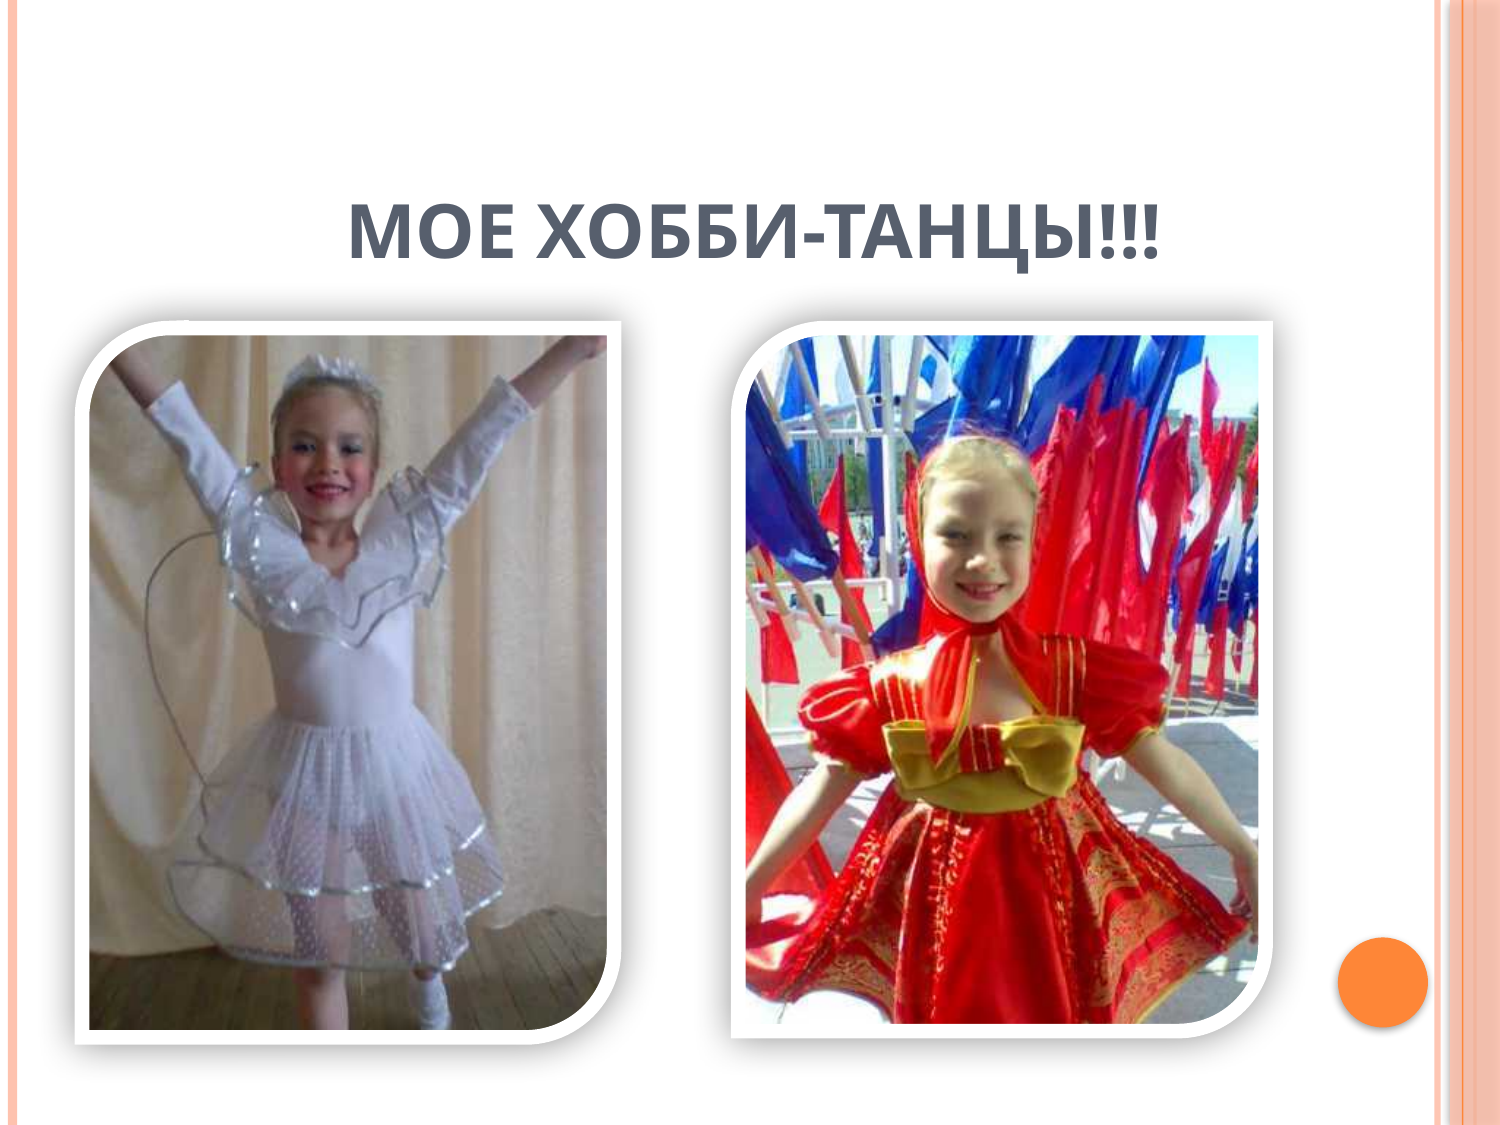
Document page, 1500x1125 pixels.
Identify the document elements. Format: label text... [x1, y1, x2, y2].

picture [737, 327, 1267, 1032]
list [81, 327, 615, 1038]
title Мое хобби-танцы!!! [70, 45, 1300, 282]
